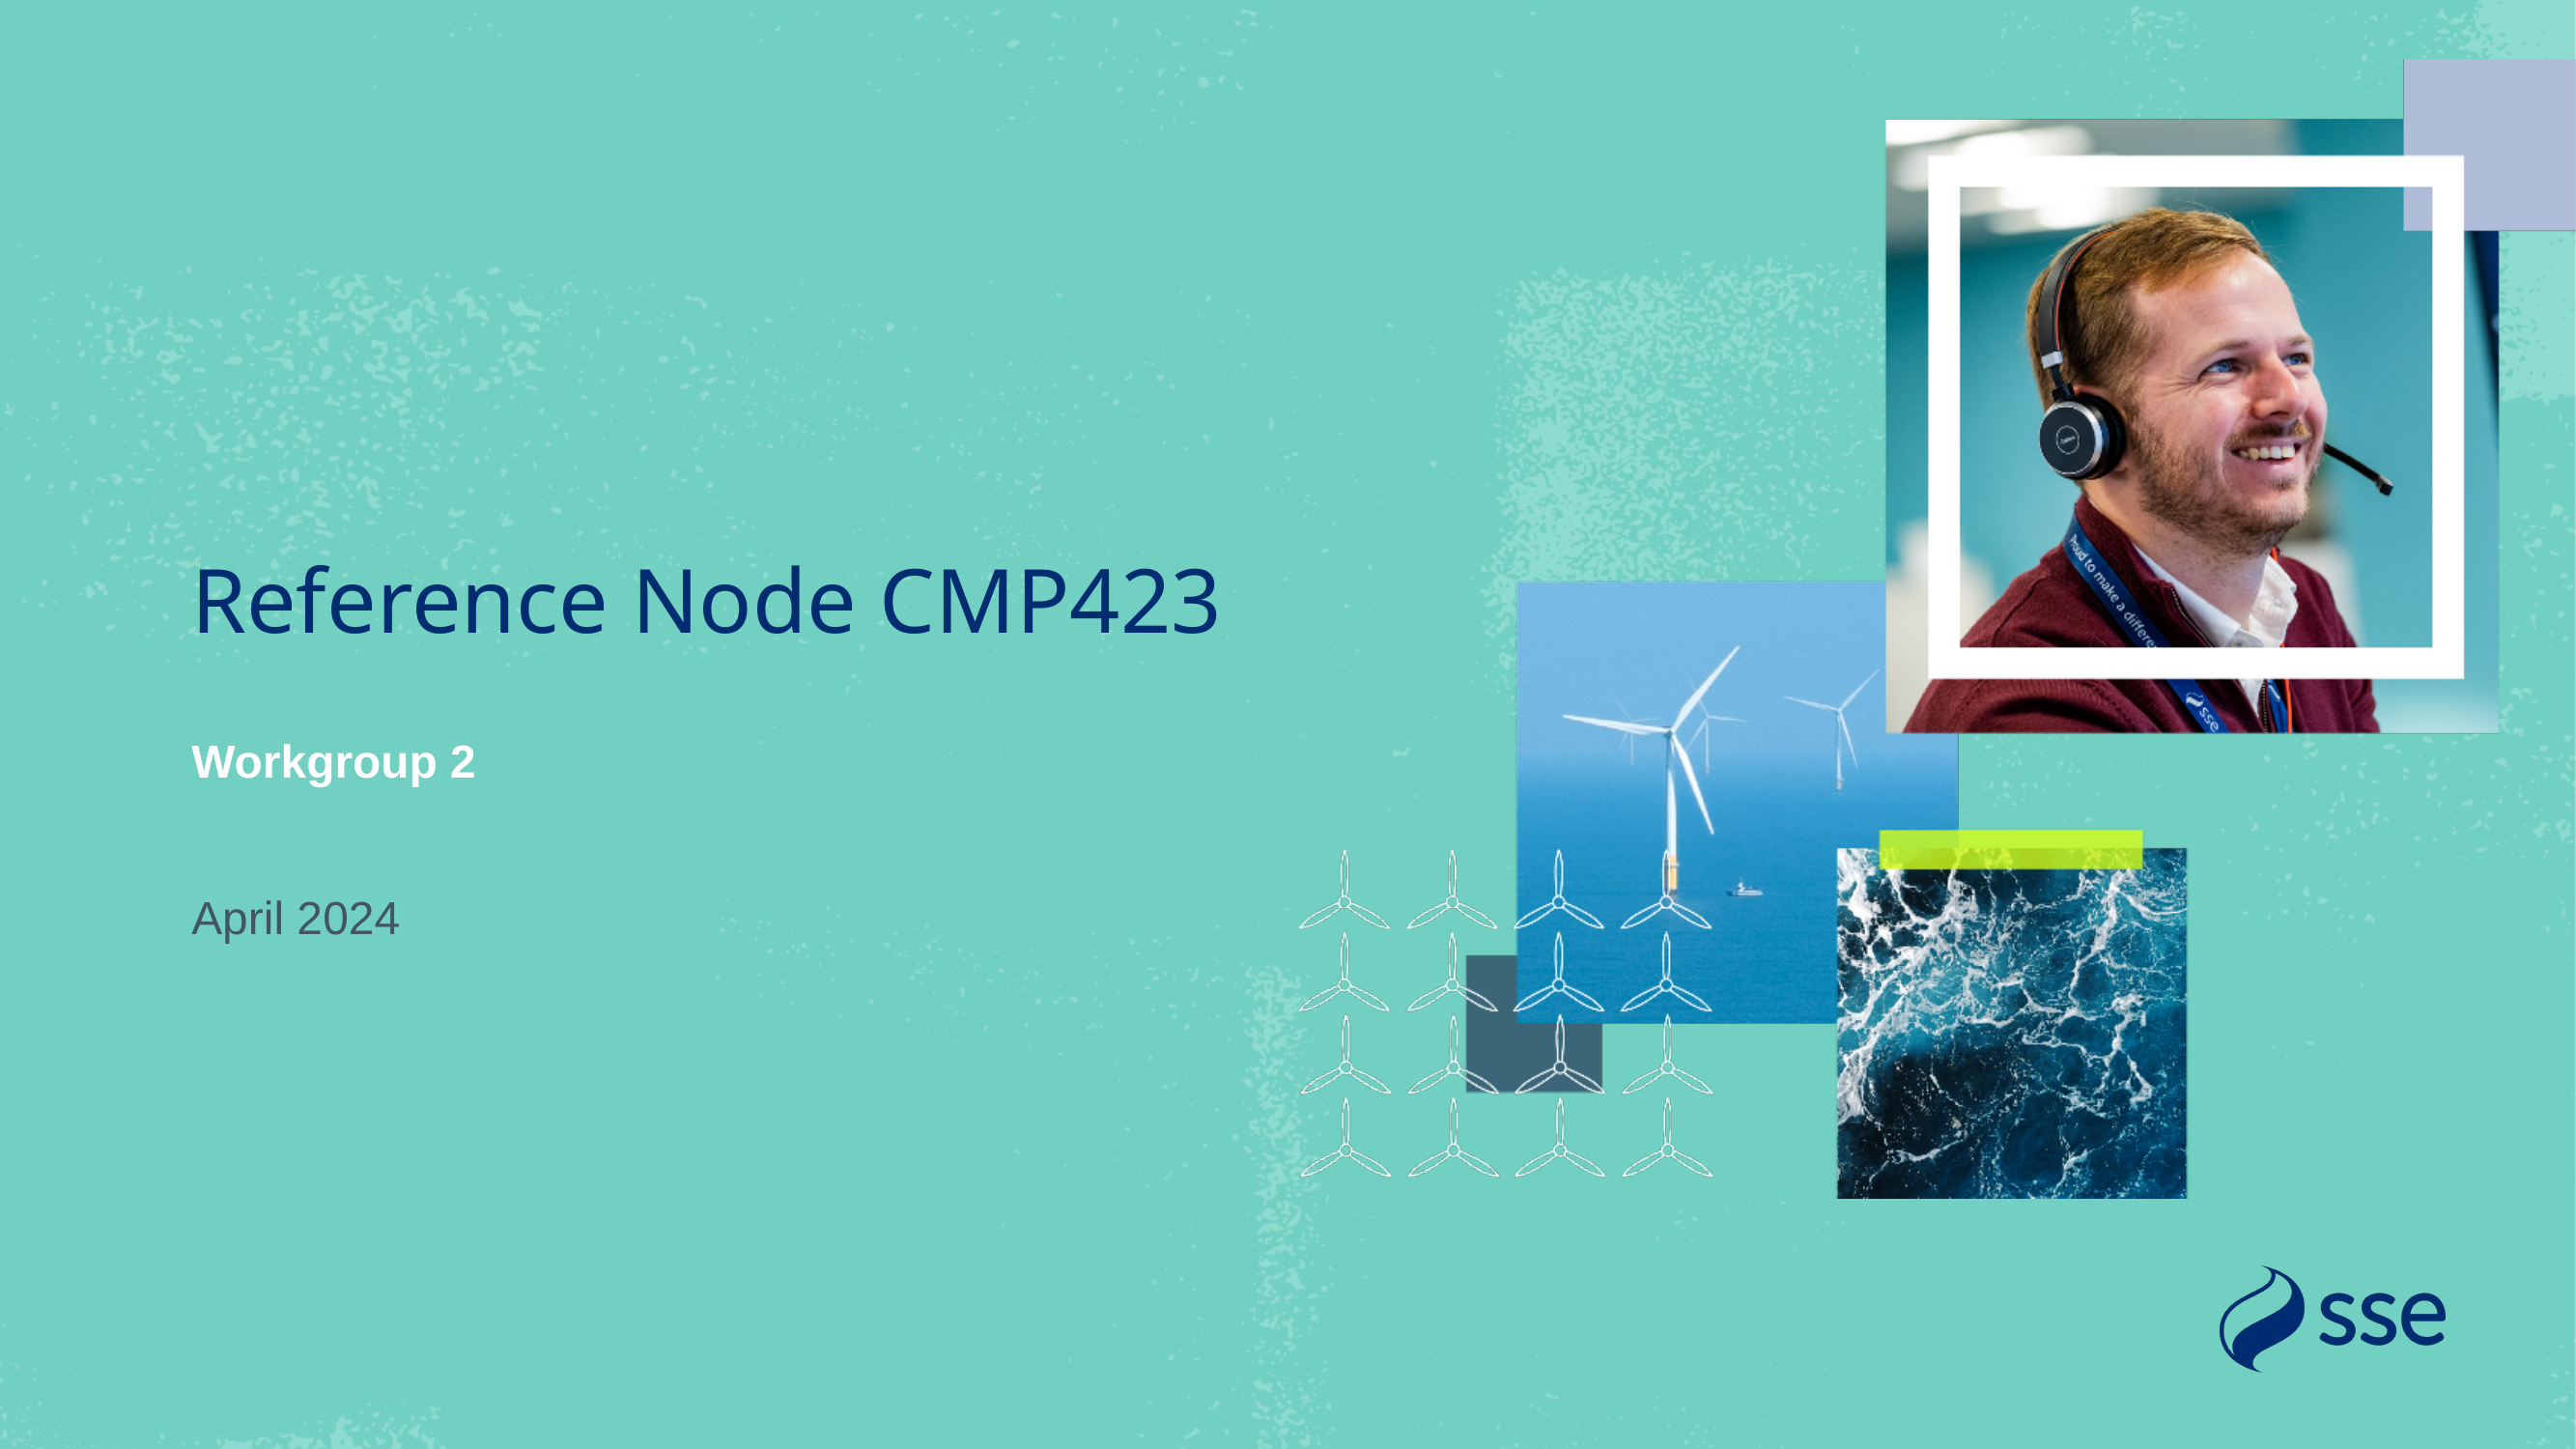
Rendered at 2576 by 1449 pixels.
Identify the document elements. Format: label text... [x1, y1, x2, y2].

list Workgroup 2 [177, 724, 1188, 881]
title Reference Node CMP423 [177, 484, 1260, 724]
list April 2024 [177, 881, 755, 1068]
picture [0, 0, 2576, 1449]
